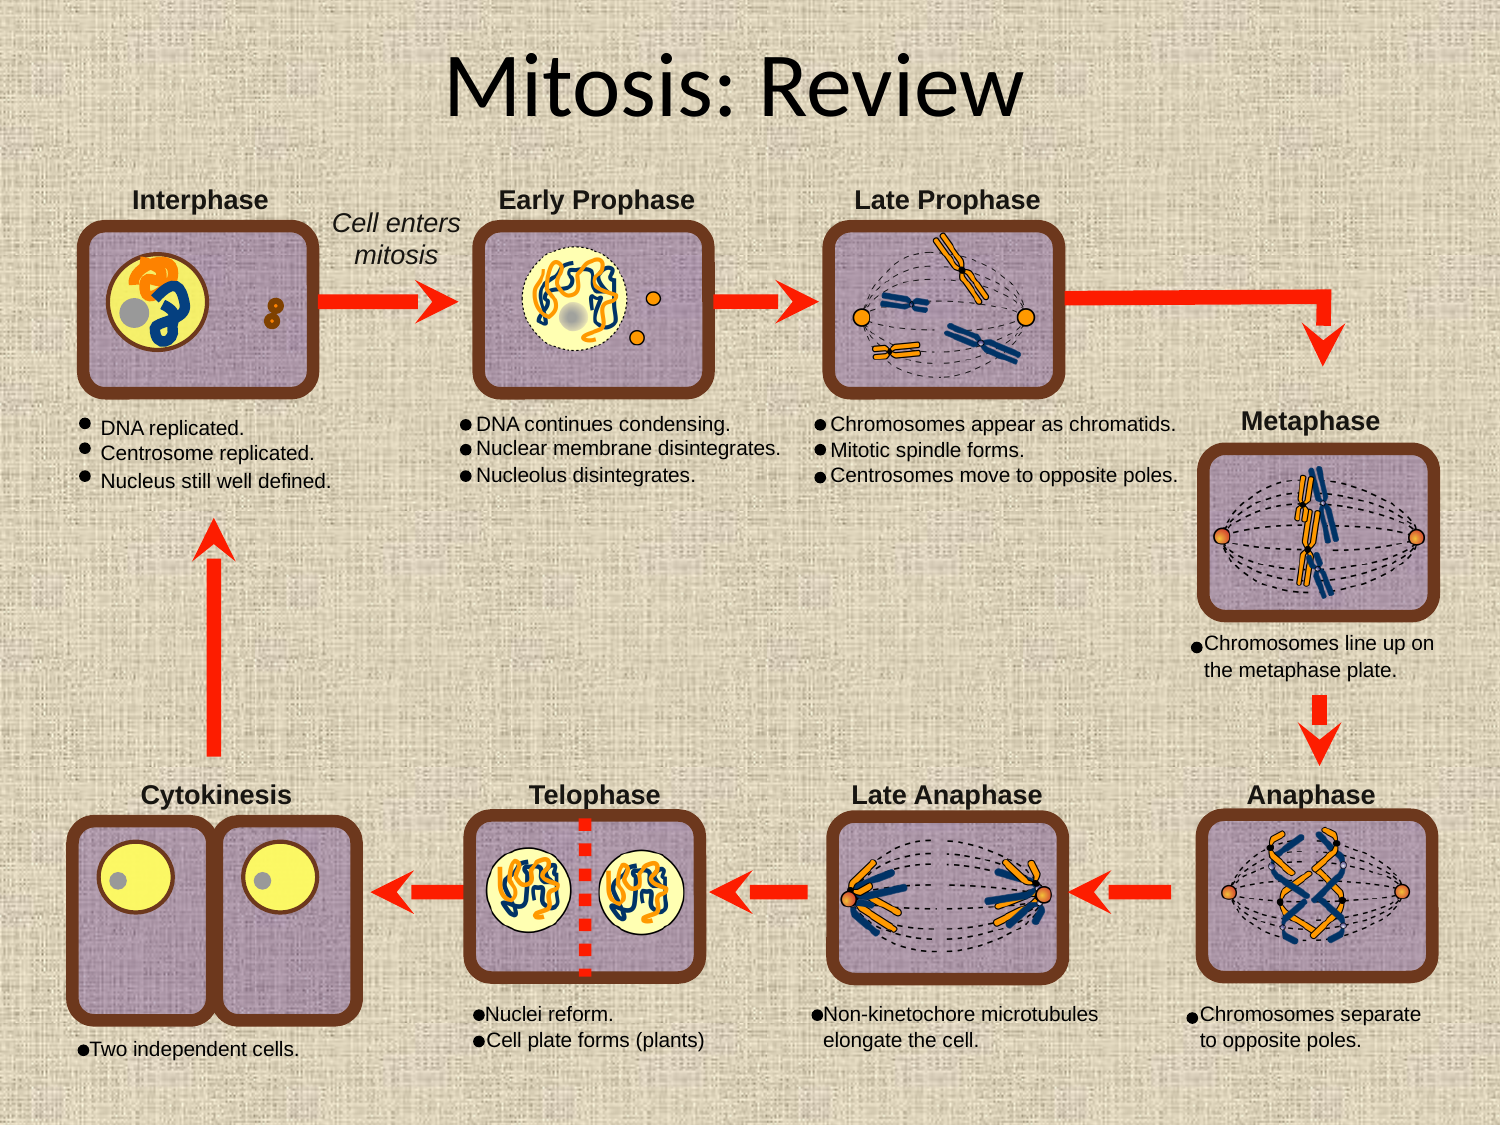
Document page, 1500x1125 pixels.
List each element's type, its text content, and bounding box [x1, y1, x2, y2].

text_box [78, 412, 351, 490]
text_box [817, 408, 1218, 496]
picture [0, 0, 1500, 1125]
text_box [317, 204, 462, 302]
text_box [77, 1033, 379, 1070]
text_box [1186, 998, 1432, 1060]
text_box [207, 517, 221, 531]
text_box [472, 998, 827, 1061]
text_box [459, 408, 817, 496]
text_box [824, 771, 1172, 980]
title Mitosis: Review [0, 0, 1489, 132]
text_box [72, 771, 470, 1021]
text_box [827, 998, 1113, 1060]
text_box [1194, 694, 1437, 978]
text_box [478, 176, 709, 394]
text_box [449, 771, 808, 978]
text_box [1064, 296, 1440, 628]
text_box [713, 176, 1060, 394]
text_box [1190, 628, 1439, 688]
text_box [82, 176, 314, 394]
